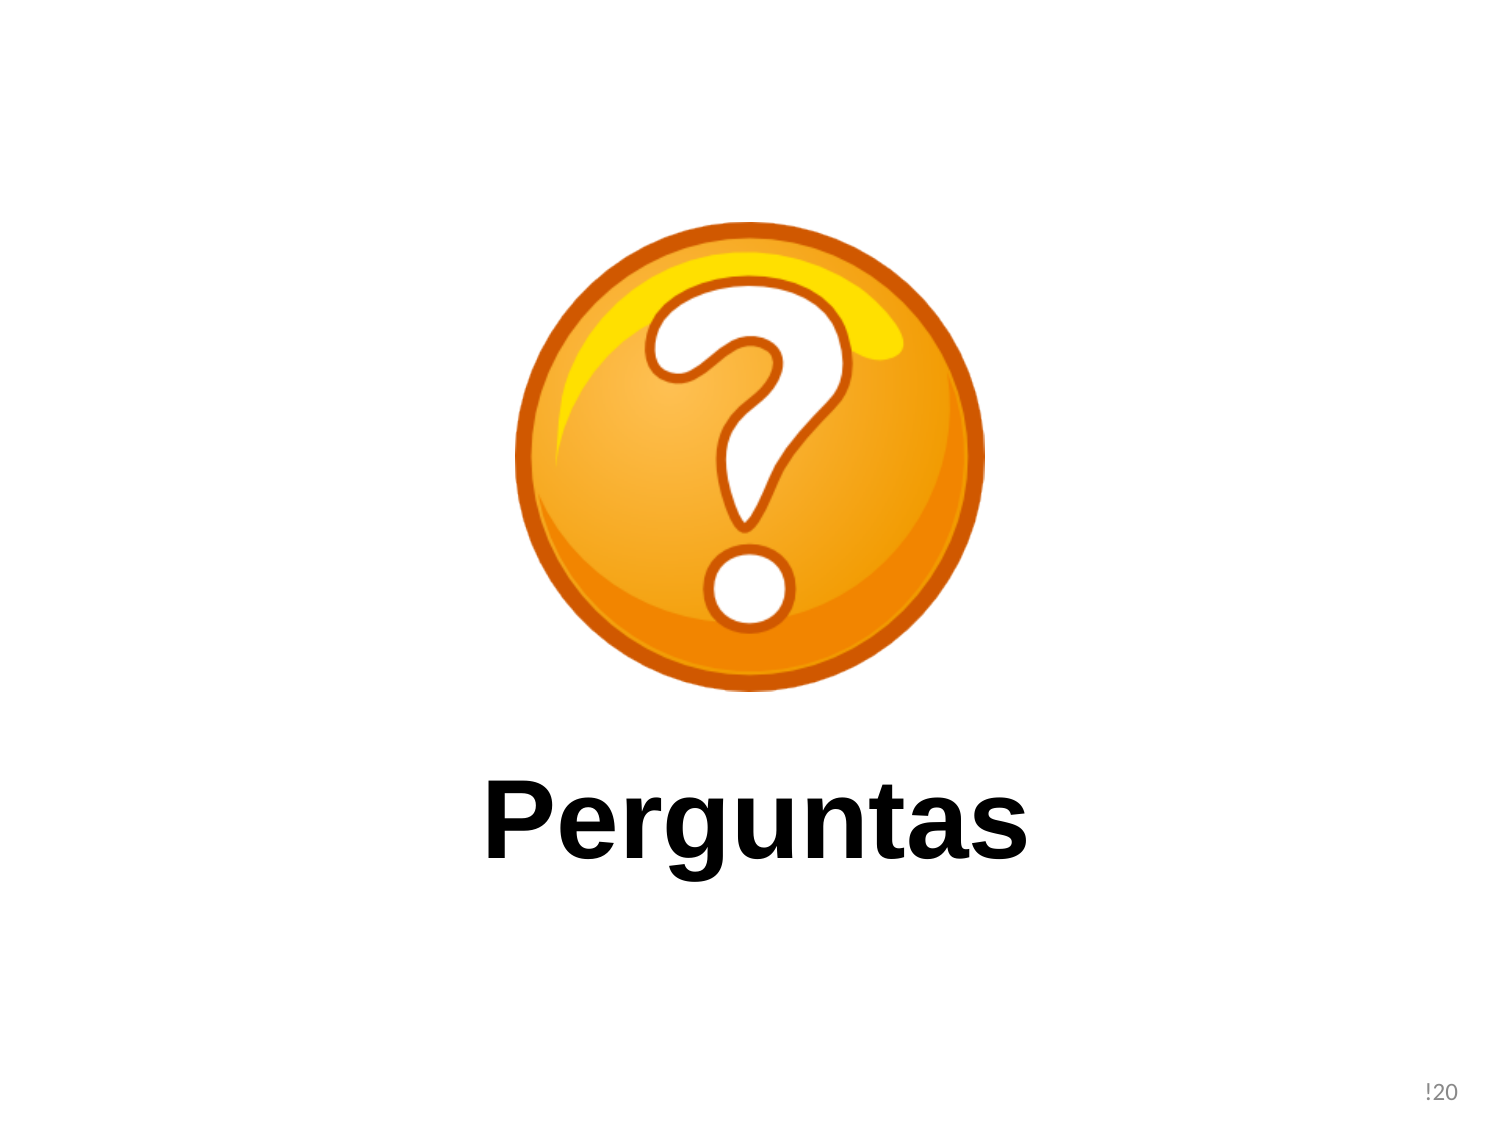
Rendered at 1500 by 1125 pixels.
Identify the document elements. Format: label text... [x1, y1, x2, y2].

text_box !20 [1122, 1067, 1473, 1125]
text_box Perguntas [466, 738, 1047, 888]
picture [515, 222, 985, 692]
